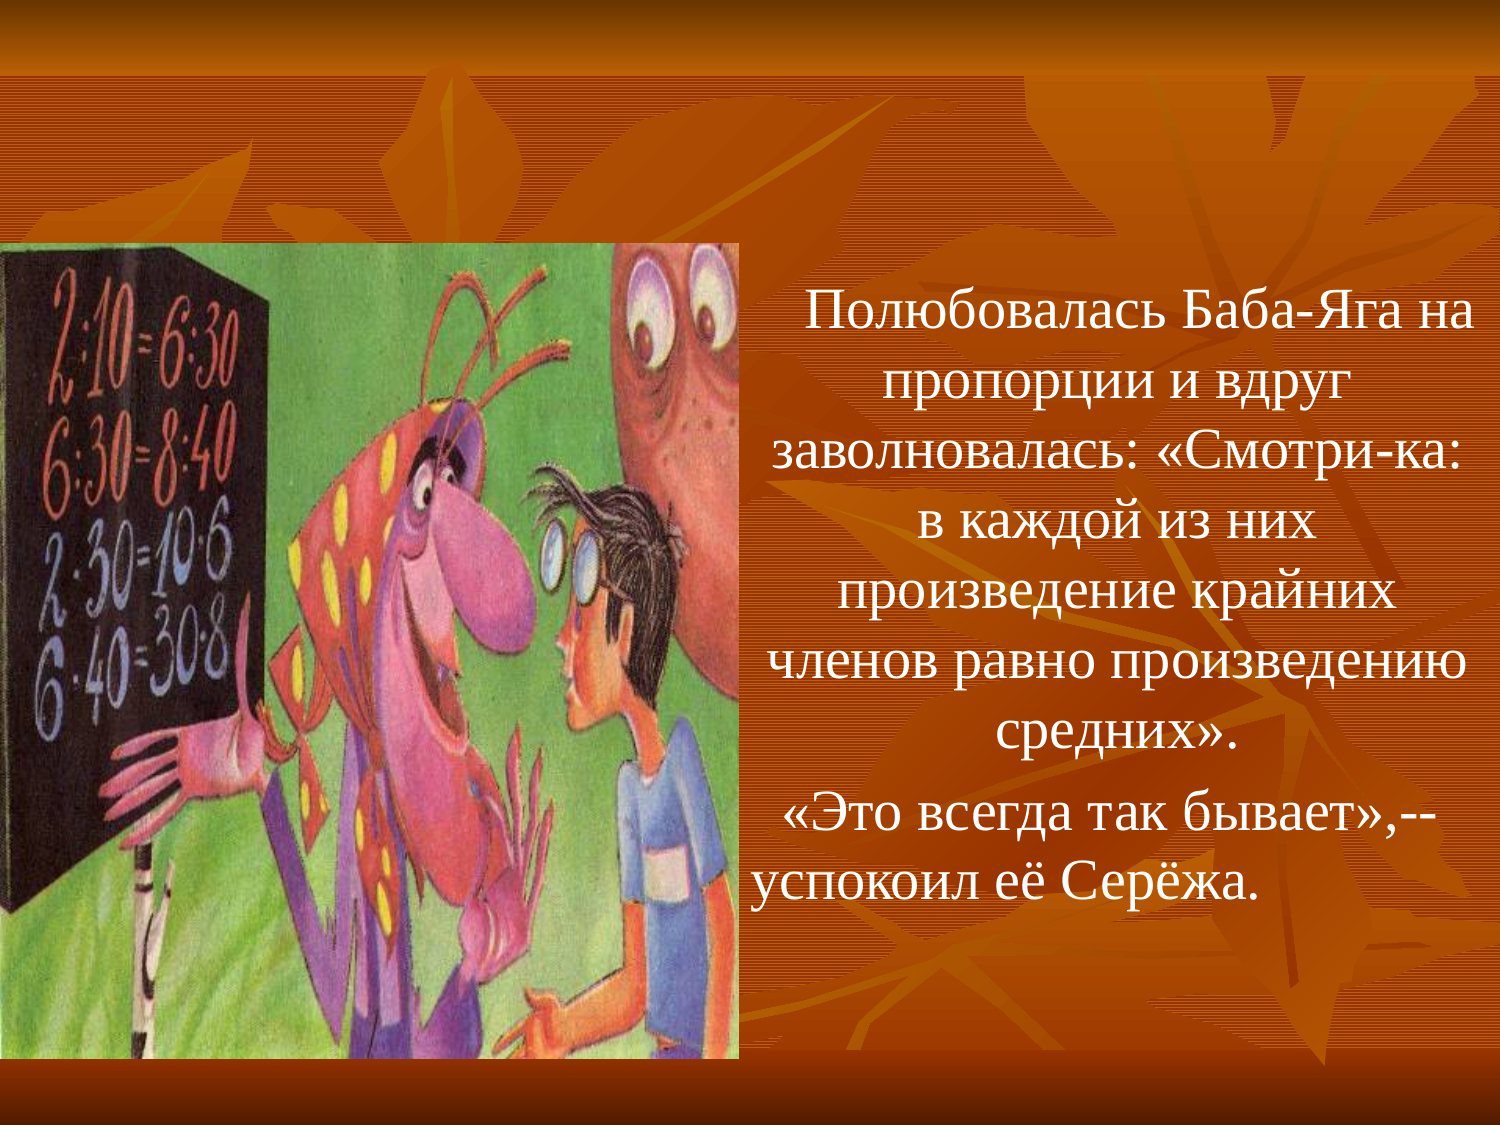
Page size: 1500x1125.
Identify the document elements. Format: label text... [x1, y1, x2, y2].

picture [0, 243, 739, 1059]
list Полюбовалась Баба-Яга на пропорции и вдруг заволновалась: «Смотри-ка: в каждой из них произведение крайних членов равно произведению средних». «Это всегда так бывает»,-- успокоил её Серёжа. [743, 262, 1500, 1006]
